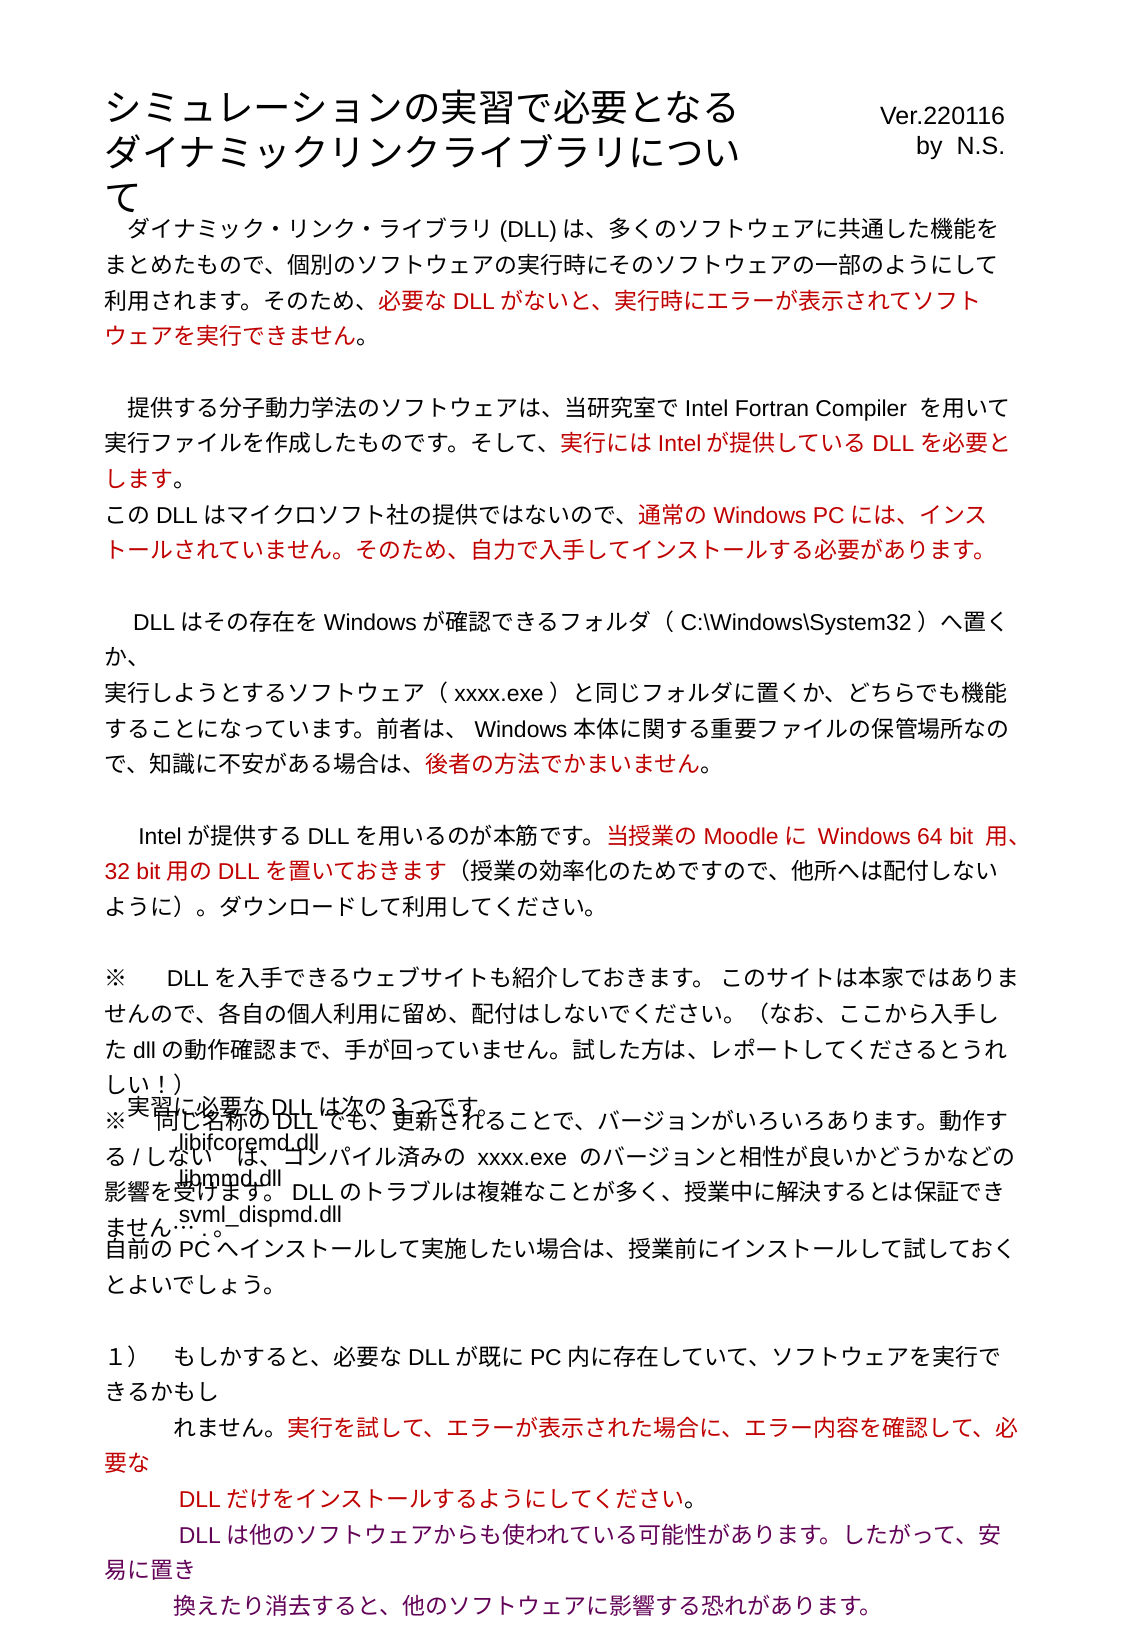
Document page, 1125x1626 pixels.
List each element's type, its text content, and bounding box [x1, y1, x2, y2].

text_box ダイナミック・リンク・ライブラリ(DLL)は、多くのソフトウェアに共通した機能をまとめたもので、個別のソフトウェアの実行時にそのソフトウェアの一部のようにして利用されます。そのため、必要なDLLがないと、実行時にエラーが表示されてソフトウェアを実行できません。 提供する分子動力学法のソフトウェアは、当研究室でIntel Fortran Compiler を用いて実行ファイルを作成したものです。そして、実行にはIntelが提供しているDLLを必要とします。 このDLLはマイクロソフト社の提供ではないので、通常のWindows PCには、インストールされていません。そのため、自力で入手してインストールする必要があります。 DLLはその存在をWindowsが確認できるフォルダ（C:\Windows\System32）へ置くか、 実行しようとするソフトウェア（xxxx.exe）と同じフォルダに置くか、どちらでも機能することになっています。前者は、Windows本体に関する重要ファイルの保管場所なので、知識に不安がある場合は、後者の方法でかまいません。 Intelが提供するDLLを用いるのが本筋です。当授業のMoodleに Windows 64 bit 用、32 bit用のDLLを置いておきます（授業の効率化のためですので、他所へは配付しないように）。ダウンロードして利用してください。 ※ DLLを入手できるウェブサイトも紹介しておきます。 このサイトは本家ではありませんので、各自の個人利用に留め、配付はしないでください。（なお、ここから入手したdllの動作確認まで、手が回っていません。試した方は、レポートしてくださるとうれしい！） ※ 同じ名称のDLLでも、更新されることで、バージョンがいろいろあります。動作する/しない は、コンパイル済みの xxxx.exe のバージョンと相性が良いかどうかなどの影響を受けます。DLLのトラブルは複雑なことが多く、授業中に解決するとは保証できません….。 [89, 199, 1036, 1076]
text_box 実習に必要なDLLは次の３つです。 libifcoremd.dll libmmd.dll svml_dispmd.dll 自前のPCへインストールして実施したい場合は、授業前にインストールして試しておくとよいでしょう。 １） もしかすると、必要なDLLが既にPC内に存在していて、ソフトウェアを実行できるかもし れません。実行を試して、エラーが表示された場合に、エラー内容を確認して、必要な DLLだけをインストールするようにしてください。 DLLは他のソフトウェアからも使われている可能性があります。したがって、安易に置き 換えたり消去すると、他のソフトウェアに影響する恐れがあります。 [89, 1076, 1036, 1625]
text_box Ver.220116 by N.S. [865, 91, 1021, 167]
text_box シミュレーションの実習で必要となる ダイナミックリンクライブラリについて [89, 76, 793, 199]
